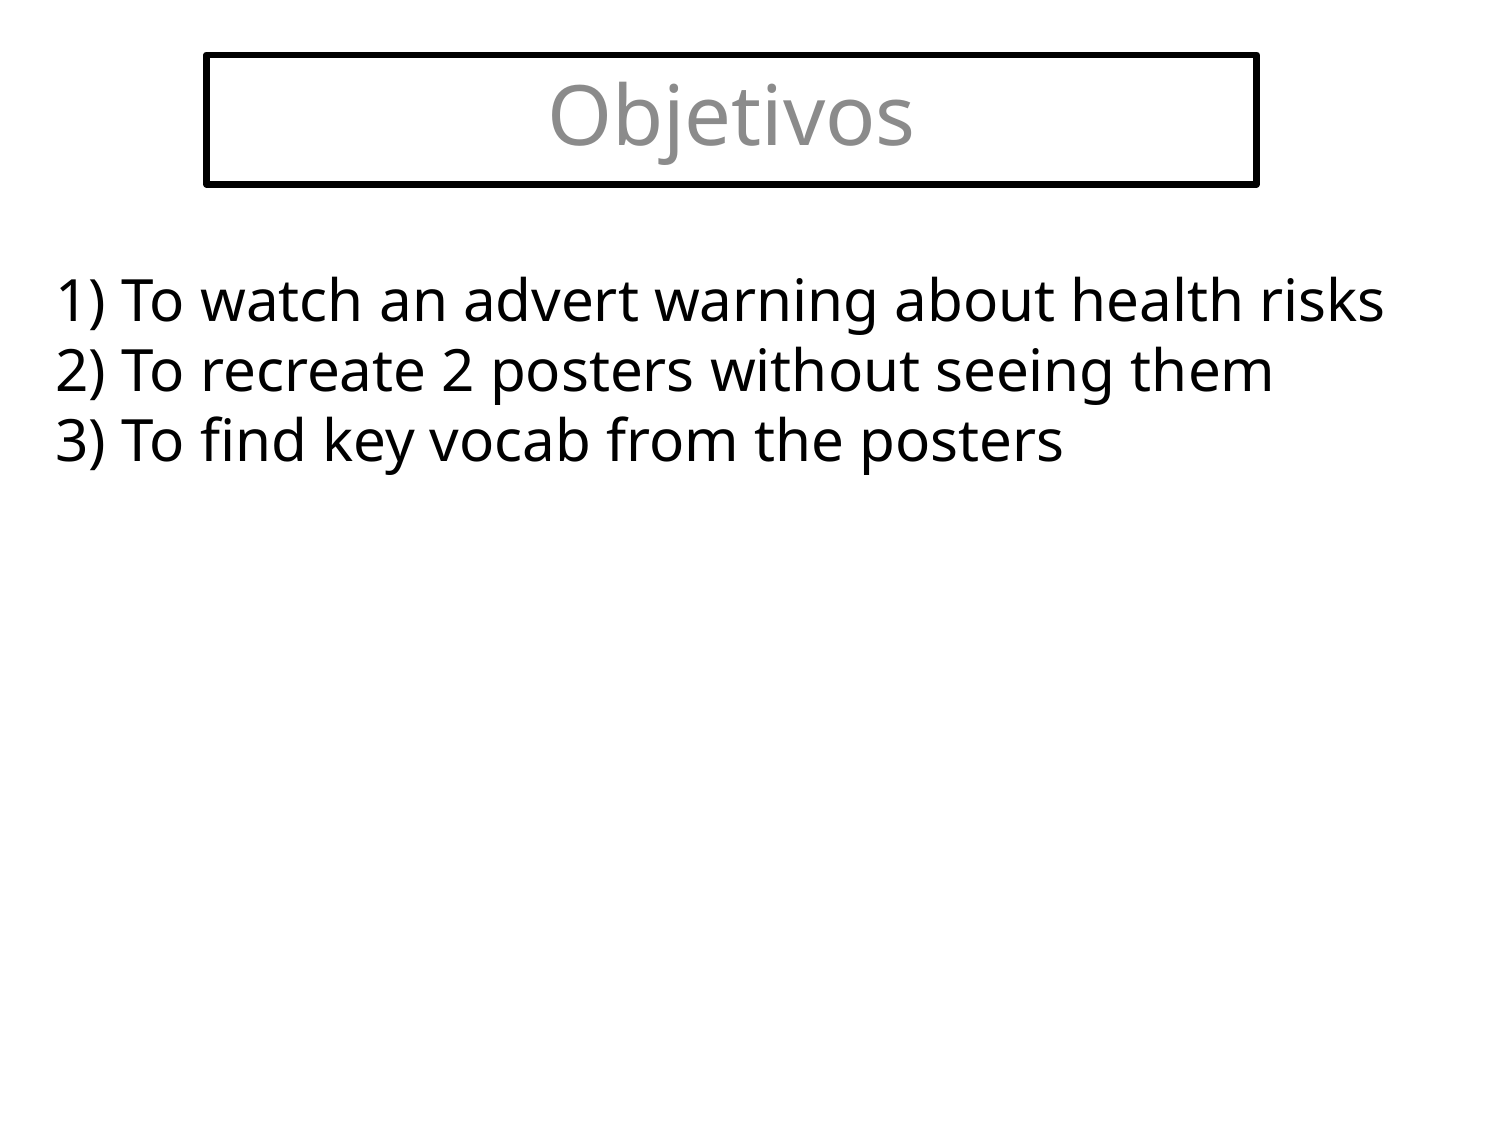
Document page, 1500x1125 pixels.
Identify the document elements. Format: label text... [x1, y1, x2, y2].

text_box 1) To watch an advert warning about health risks 2) To recreate 2 posters without seeing them 3) To find key vocab from the posters [41, 255, 1436, 481]
subtitle Objetivos [206, 54, 1257, 185]
